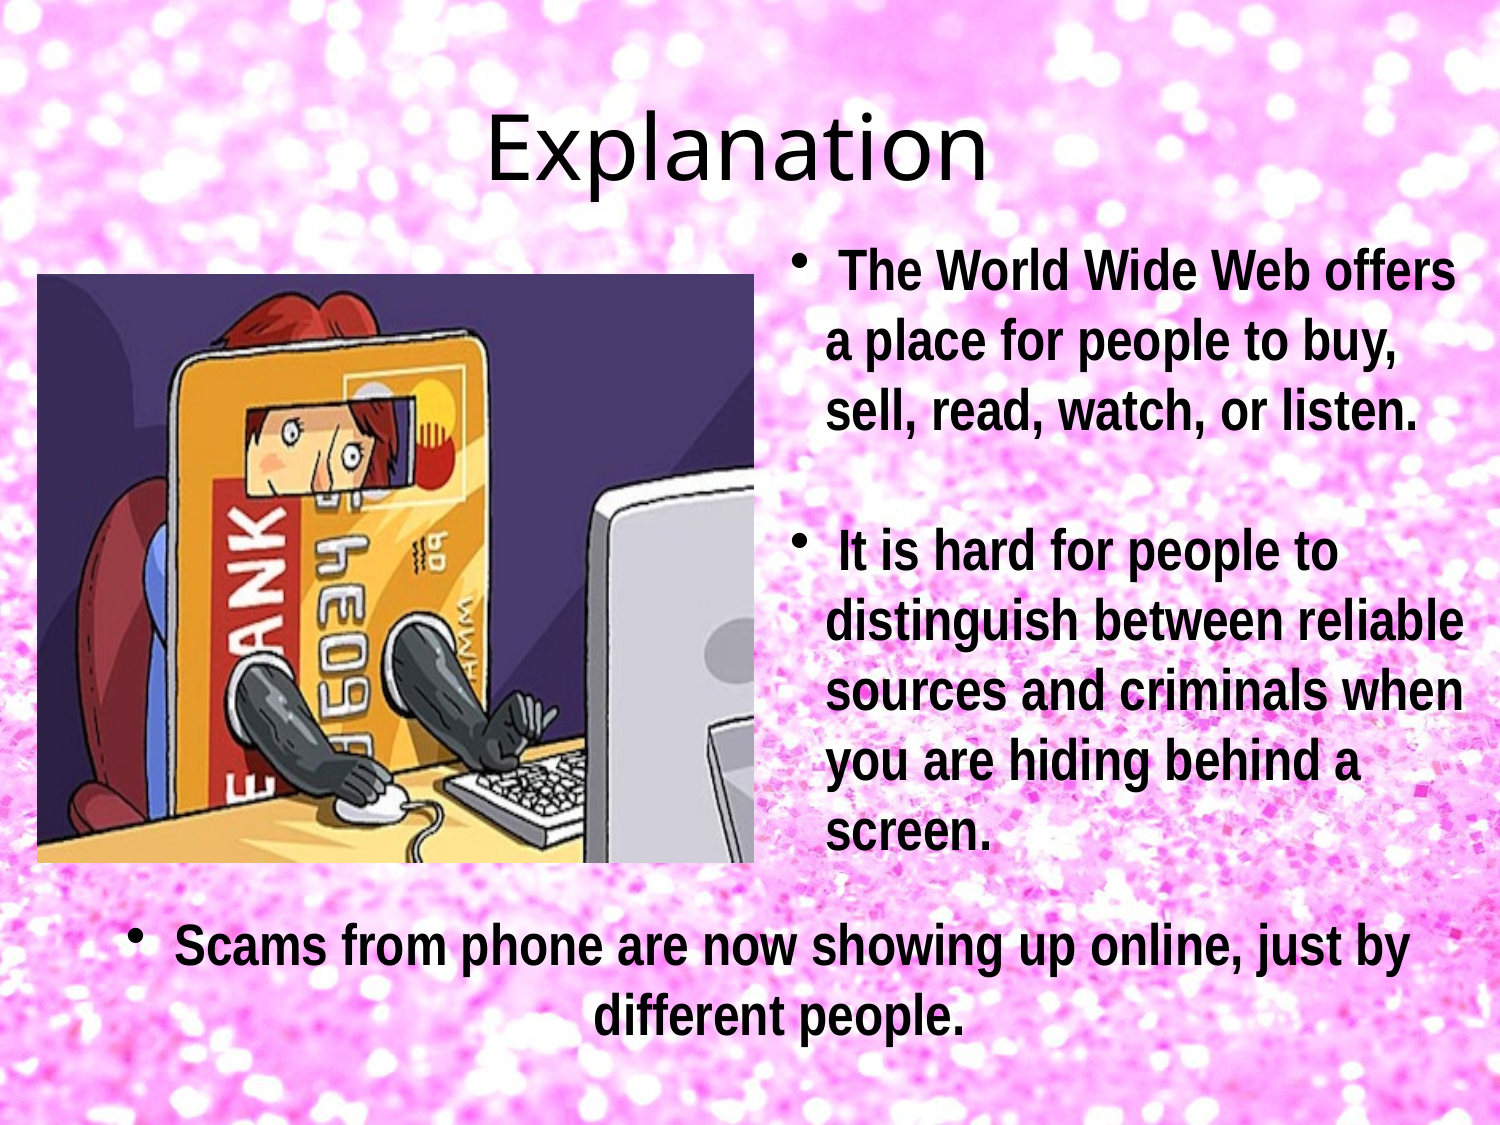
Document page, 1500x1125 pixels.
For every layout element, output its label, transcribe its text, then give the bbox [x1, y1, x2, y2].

text_box The World Wide Web offers a place for people to buy, sell, read, watch, or listen. It is hard for people to distinguish between reliable sources and criminals when you are hiding behind a screen. [774, 224, 1500, 870]
title Explanation [74, 49, 1426, 238]
picture [0, 0, 1500, 1125]
text_box Scams from phone are now showing up online, just by different people. [37, 899, 1500, 1055]
